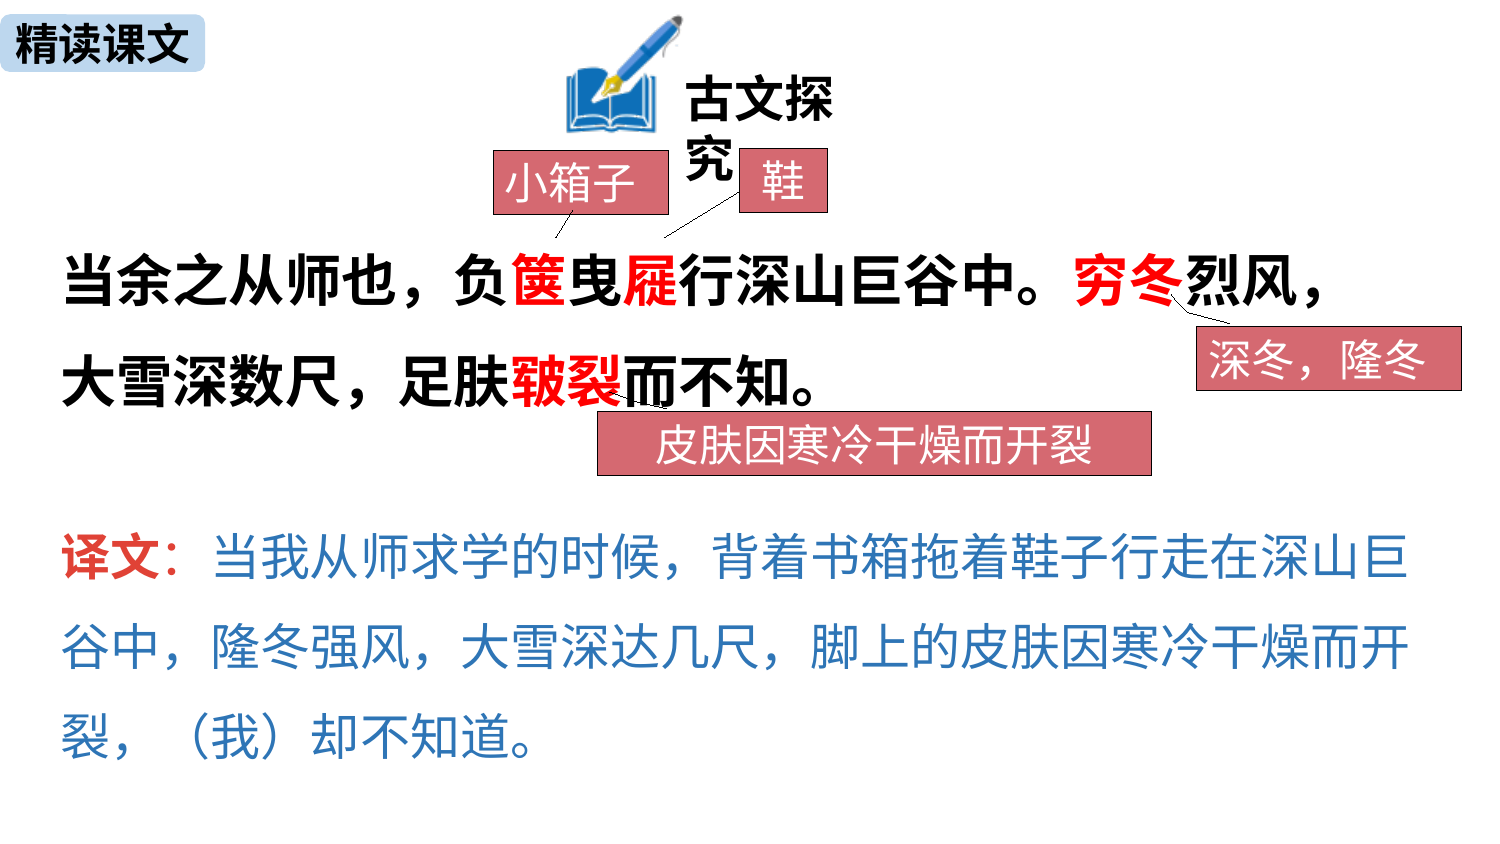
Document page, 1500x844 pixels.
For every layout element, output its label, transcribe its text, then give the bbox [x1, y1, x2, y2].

text_box 当余之从师也，负箧曳屣行深山巨谷中。穷冬烈风，大雪深数尺，足肤皲裂而不知。 [48, 205, 1370, 419]
text_box 皮肤因寒冷干燥而开裂 [597, 411, 1152, 476]
text_box 古文探究 [689, 57, 900, 137]
text_box 译文：当我从师求学的时候，背着书箱拖着鞋子行走在深山巨谷中，隆冬强风，大雪深达几尺，脚上的皮肤因寒冷干燥而开裂，（我）却不知道。 [48, 489, 1429, 772]
text_box 精读课文 [0, 13, 207, 73]
text_box 小箱子 [493, 150, 669, 238]
text_box 鞋 [664, 148, 828, 238]
text_box 深冬，隆冬 [1196, 326, 1462, 391]
picture [556, 12, 689, 141]
